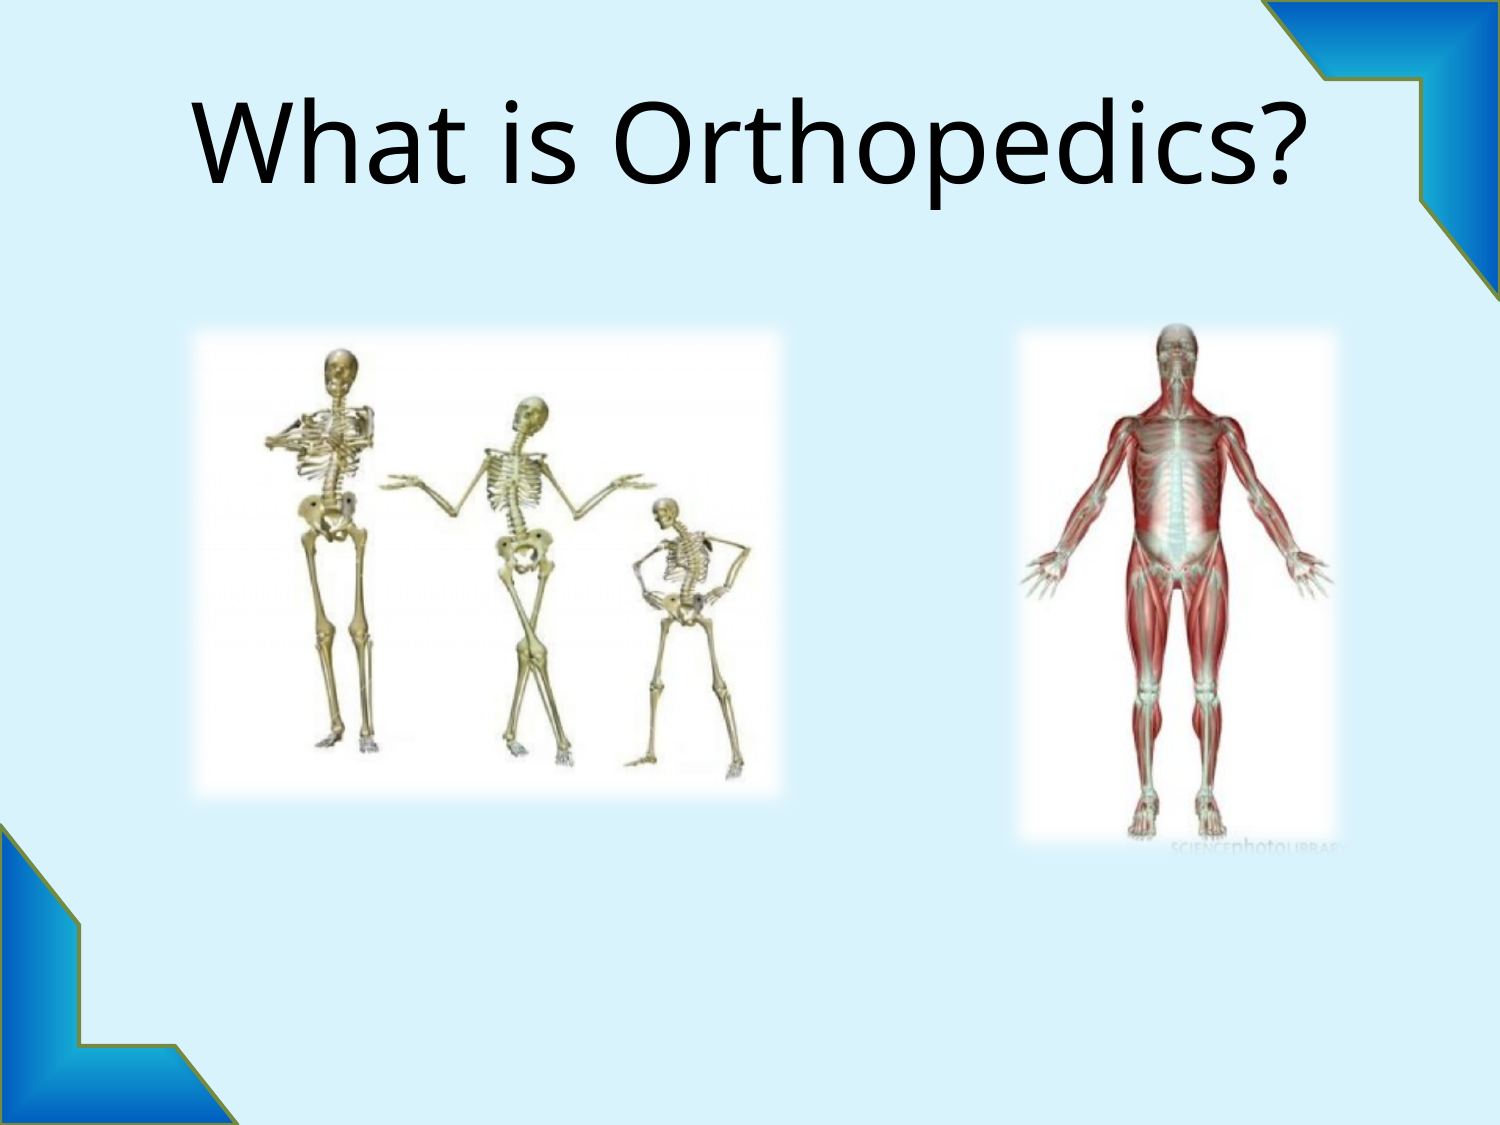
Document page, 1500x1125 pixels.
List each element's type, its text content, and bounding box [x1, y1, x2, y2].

text_box [0, 823, 240, 1125]
title What is Orthopedics? [75, 45, 1425, 233]
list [174, 312, 801, 816]
text_box [1260, 0, 1500, 302]
picture [999, 312, 1355, 860]
